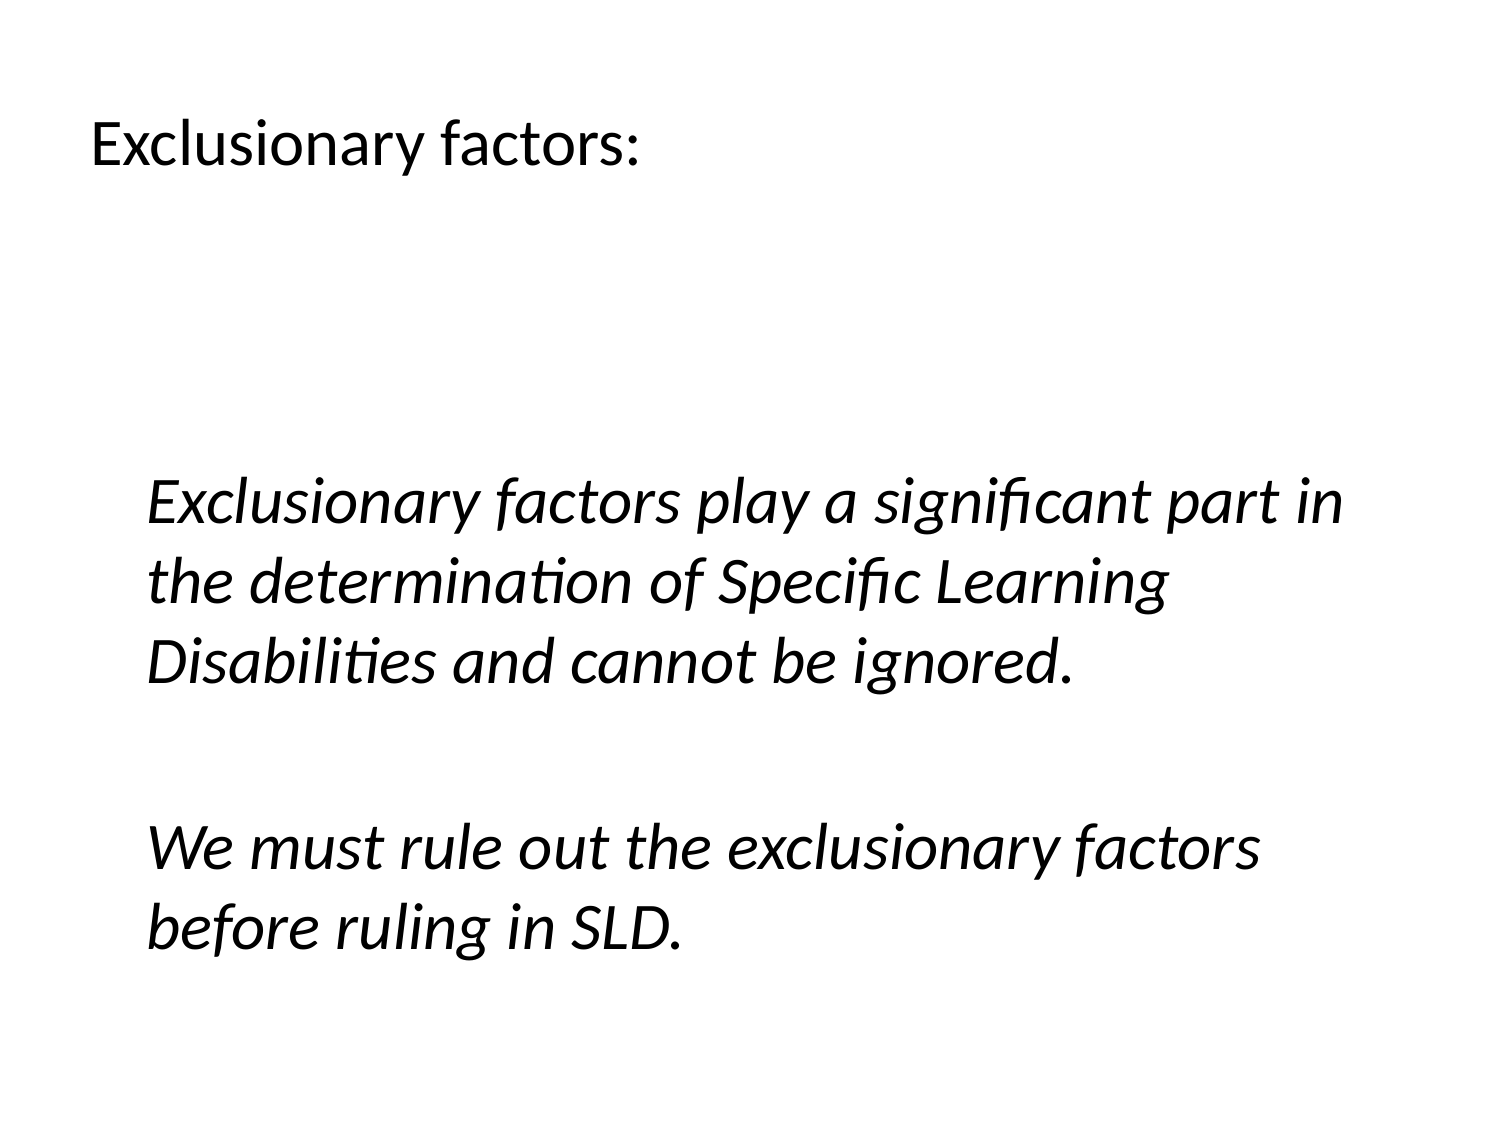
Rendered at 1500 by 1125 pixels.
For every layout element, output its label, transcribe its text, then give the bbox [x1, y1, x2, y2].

title Exclusionary factors: [75, 45, 1425, 233]
list Exclusionary factors play a significant part in the determination of Specific Learning Disabilities and cannot be ignored. We must rule out the exclusionary factors before ruling in SLD. [75, 262, 1425, 1005]
